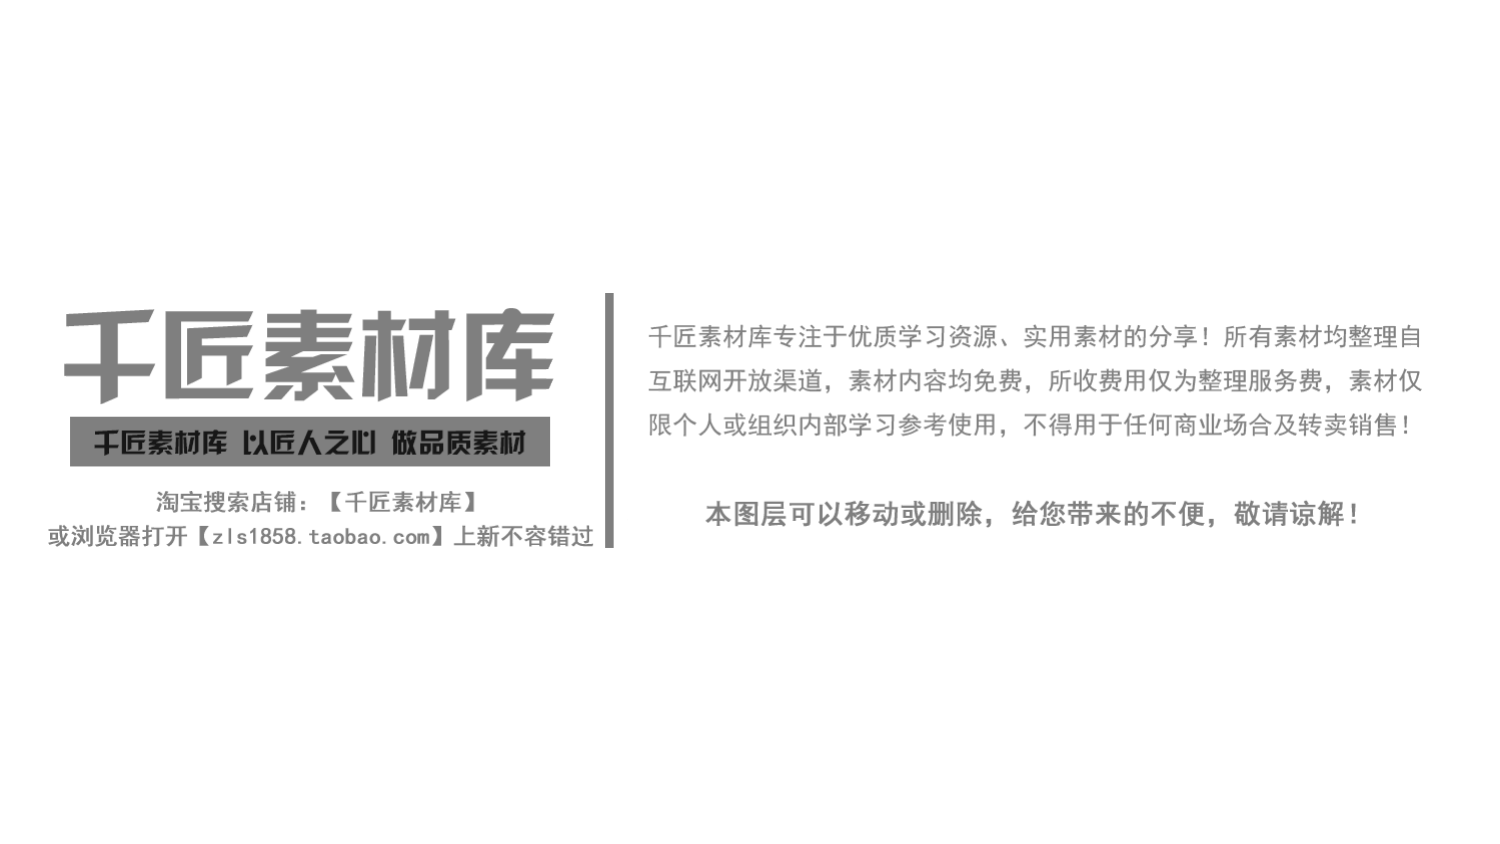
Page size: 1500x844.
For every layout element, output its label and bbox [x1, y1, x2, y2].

picture [34, 291, 1466, 553]
